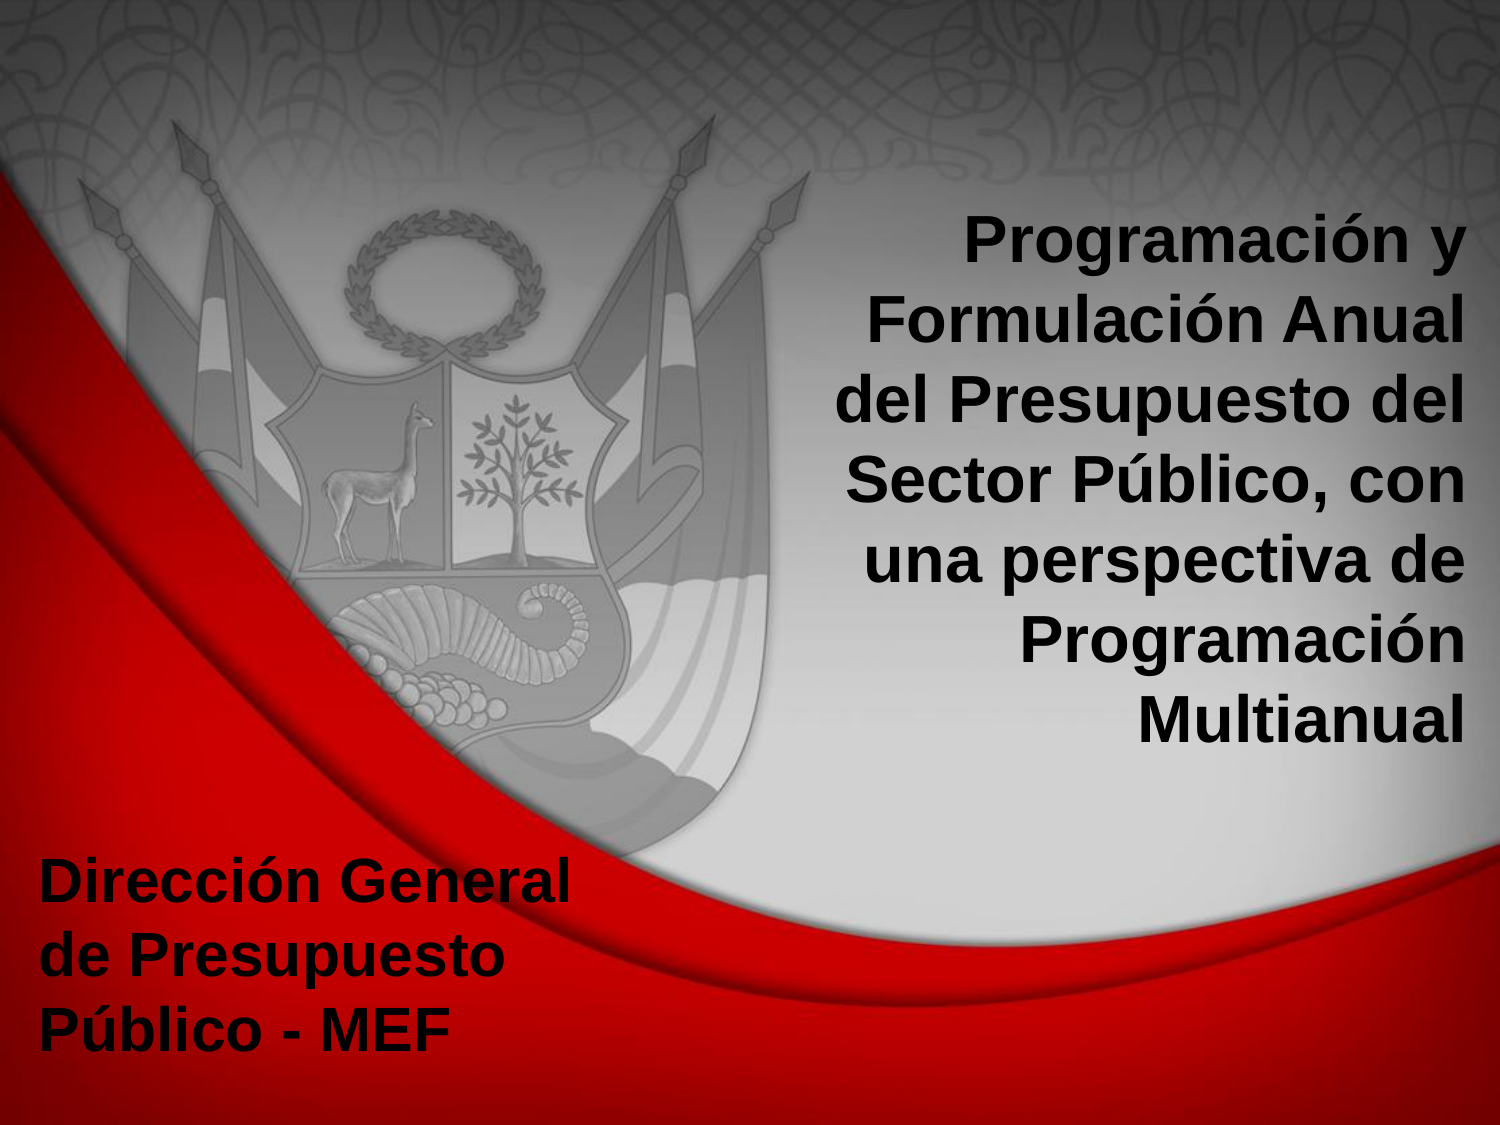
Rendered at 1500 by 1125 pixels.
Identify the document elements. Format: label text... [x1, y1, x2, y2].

subtitle Dirección General de Presupuesto Público - MEF [23, 831, 613, 949]
title Programación y Formulación Anual del Presupuesto del Sector Público, con una perspectiva de Programación Multianual [738, 351, 1483, 680]
picture [0, 0, 1500, 1125]
